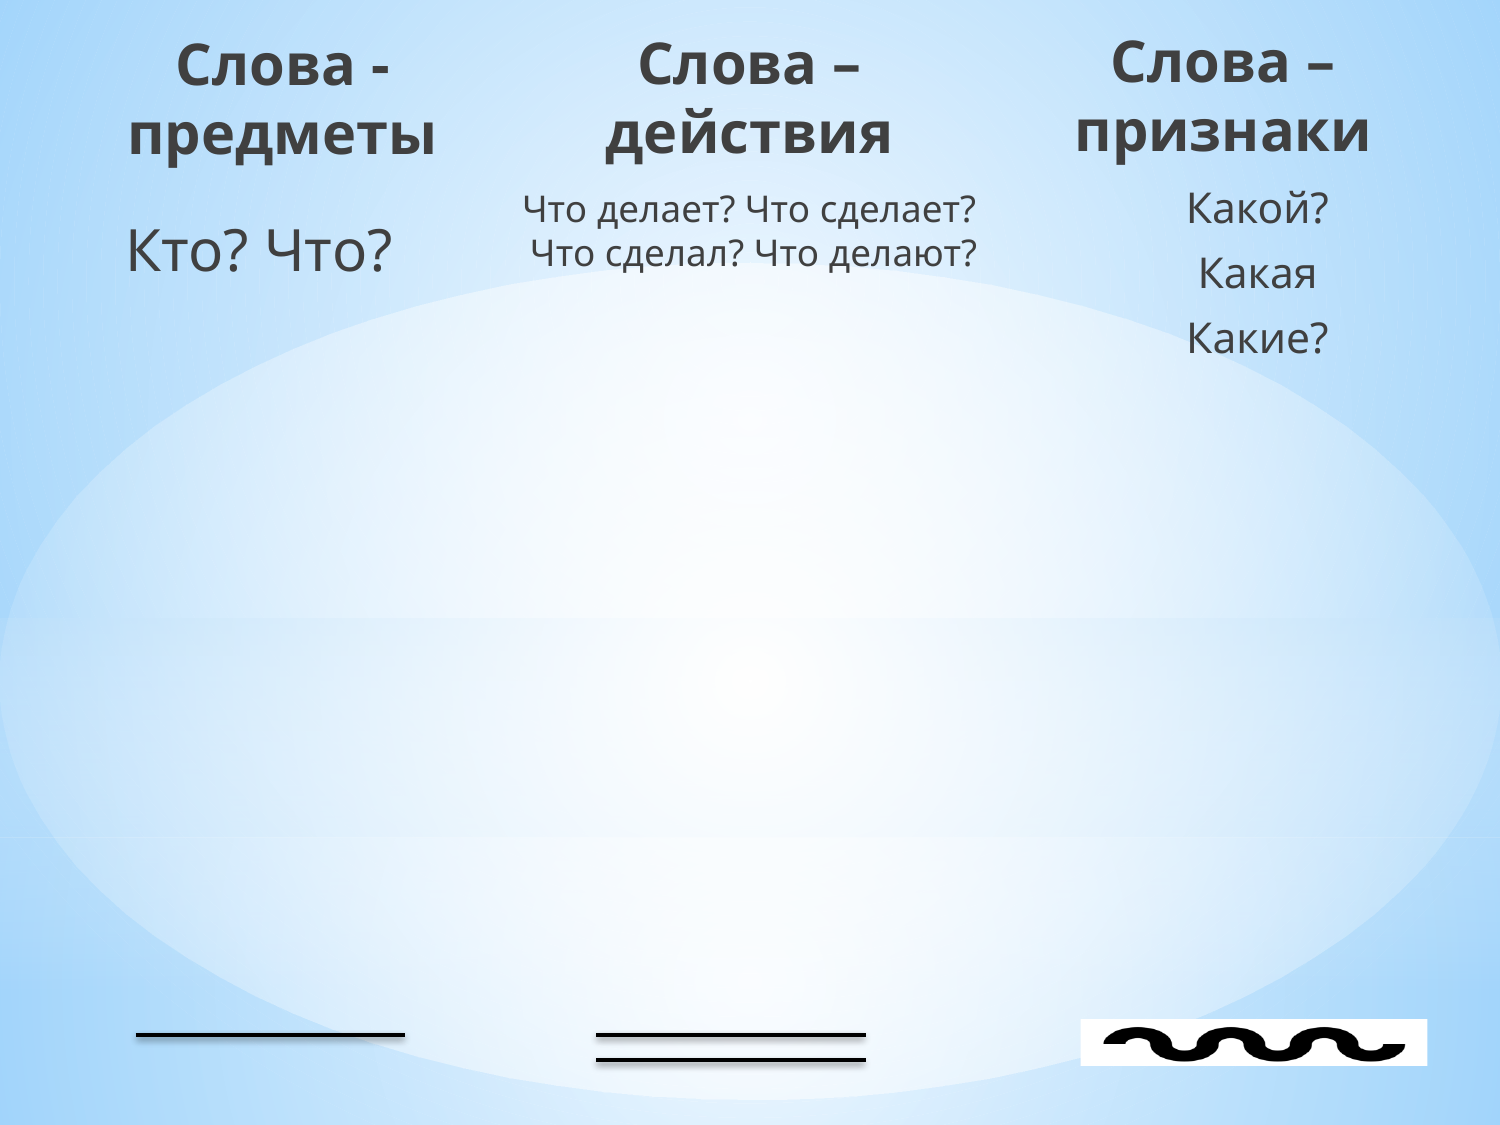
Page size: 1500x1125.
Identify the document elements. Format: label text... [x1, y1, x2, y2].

text_box Слова –признаки [995, 17, 1445, 172]
picture [1080, 1019, 1428, 1067]
text_box Что делает? Что сделает? Что сделал? Что делают? [498, 177, 995, 320]
list Слова - предметы [76, 20, 482, 174]
text_box Какой? Какая Какие? [1068, 173, 1440, 371]
text_box Слова –действия [551, 19, 941, 173]
text_box Кто? Что? [76, 205, 434, 300]
